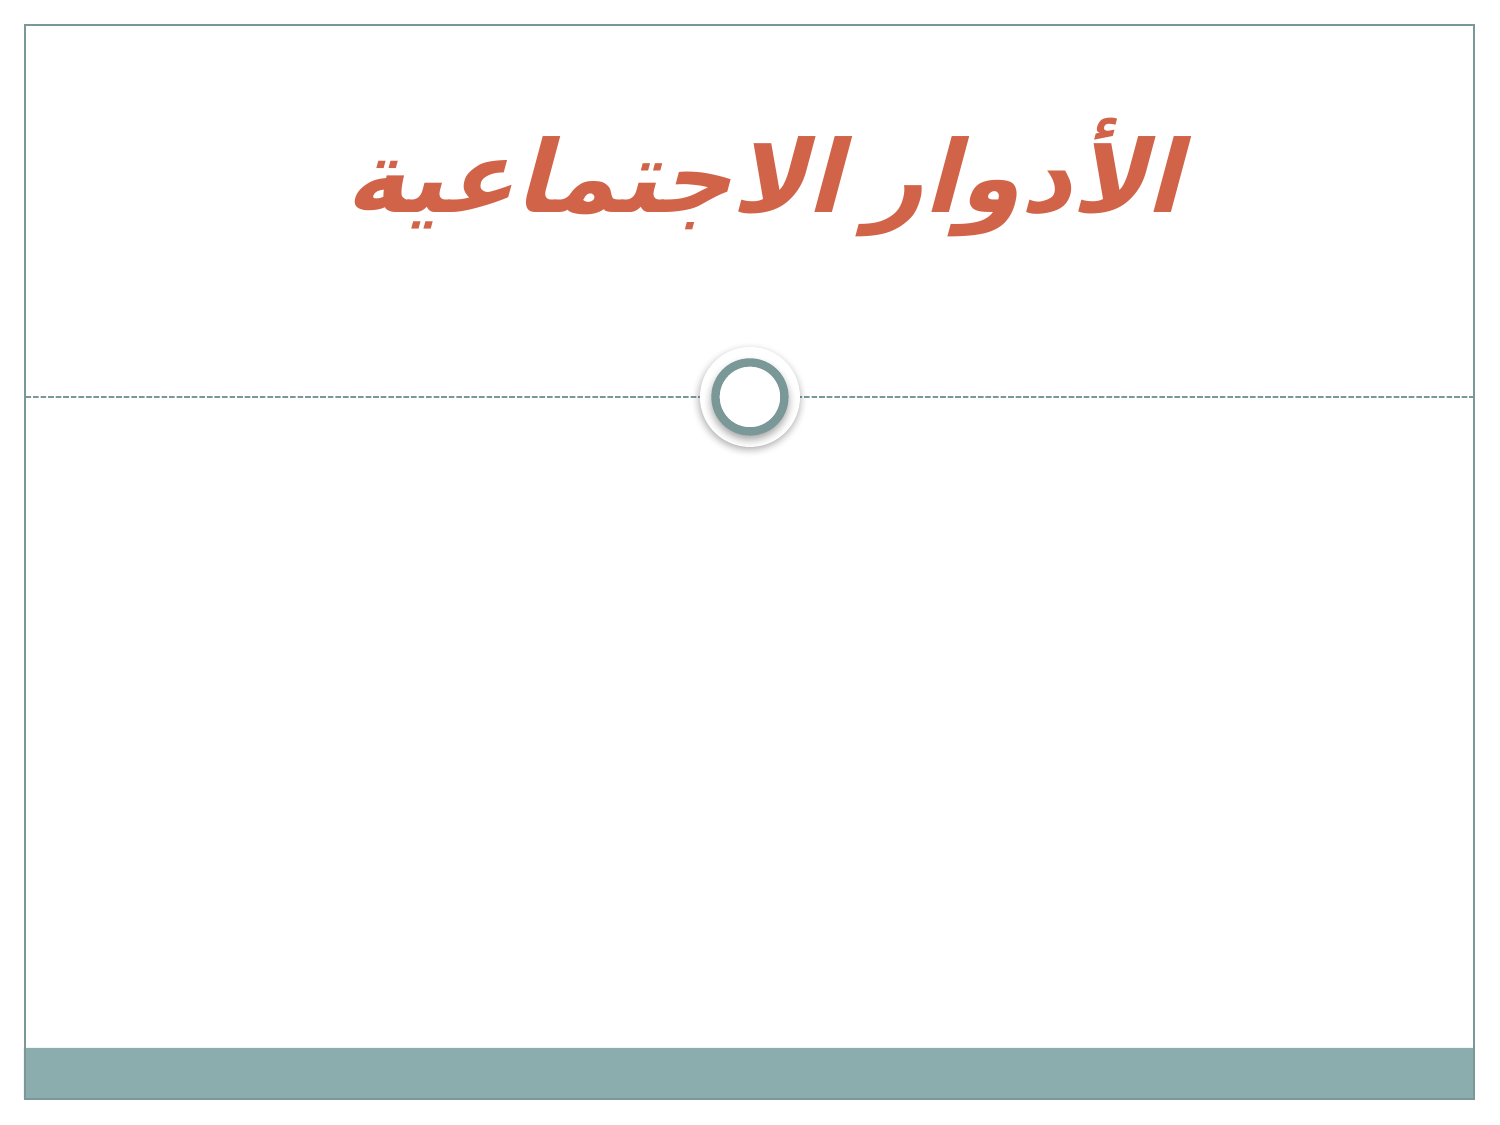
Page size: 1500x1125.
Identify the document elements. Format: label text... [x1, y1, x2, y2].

title الأدوار الاجتماعية [112, 62, 1388, 350]
